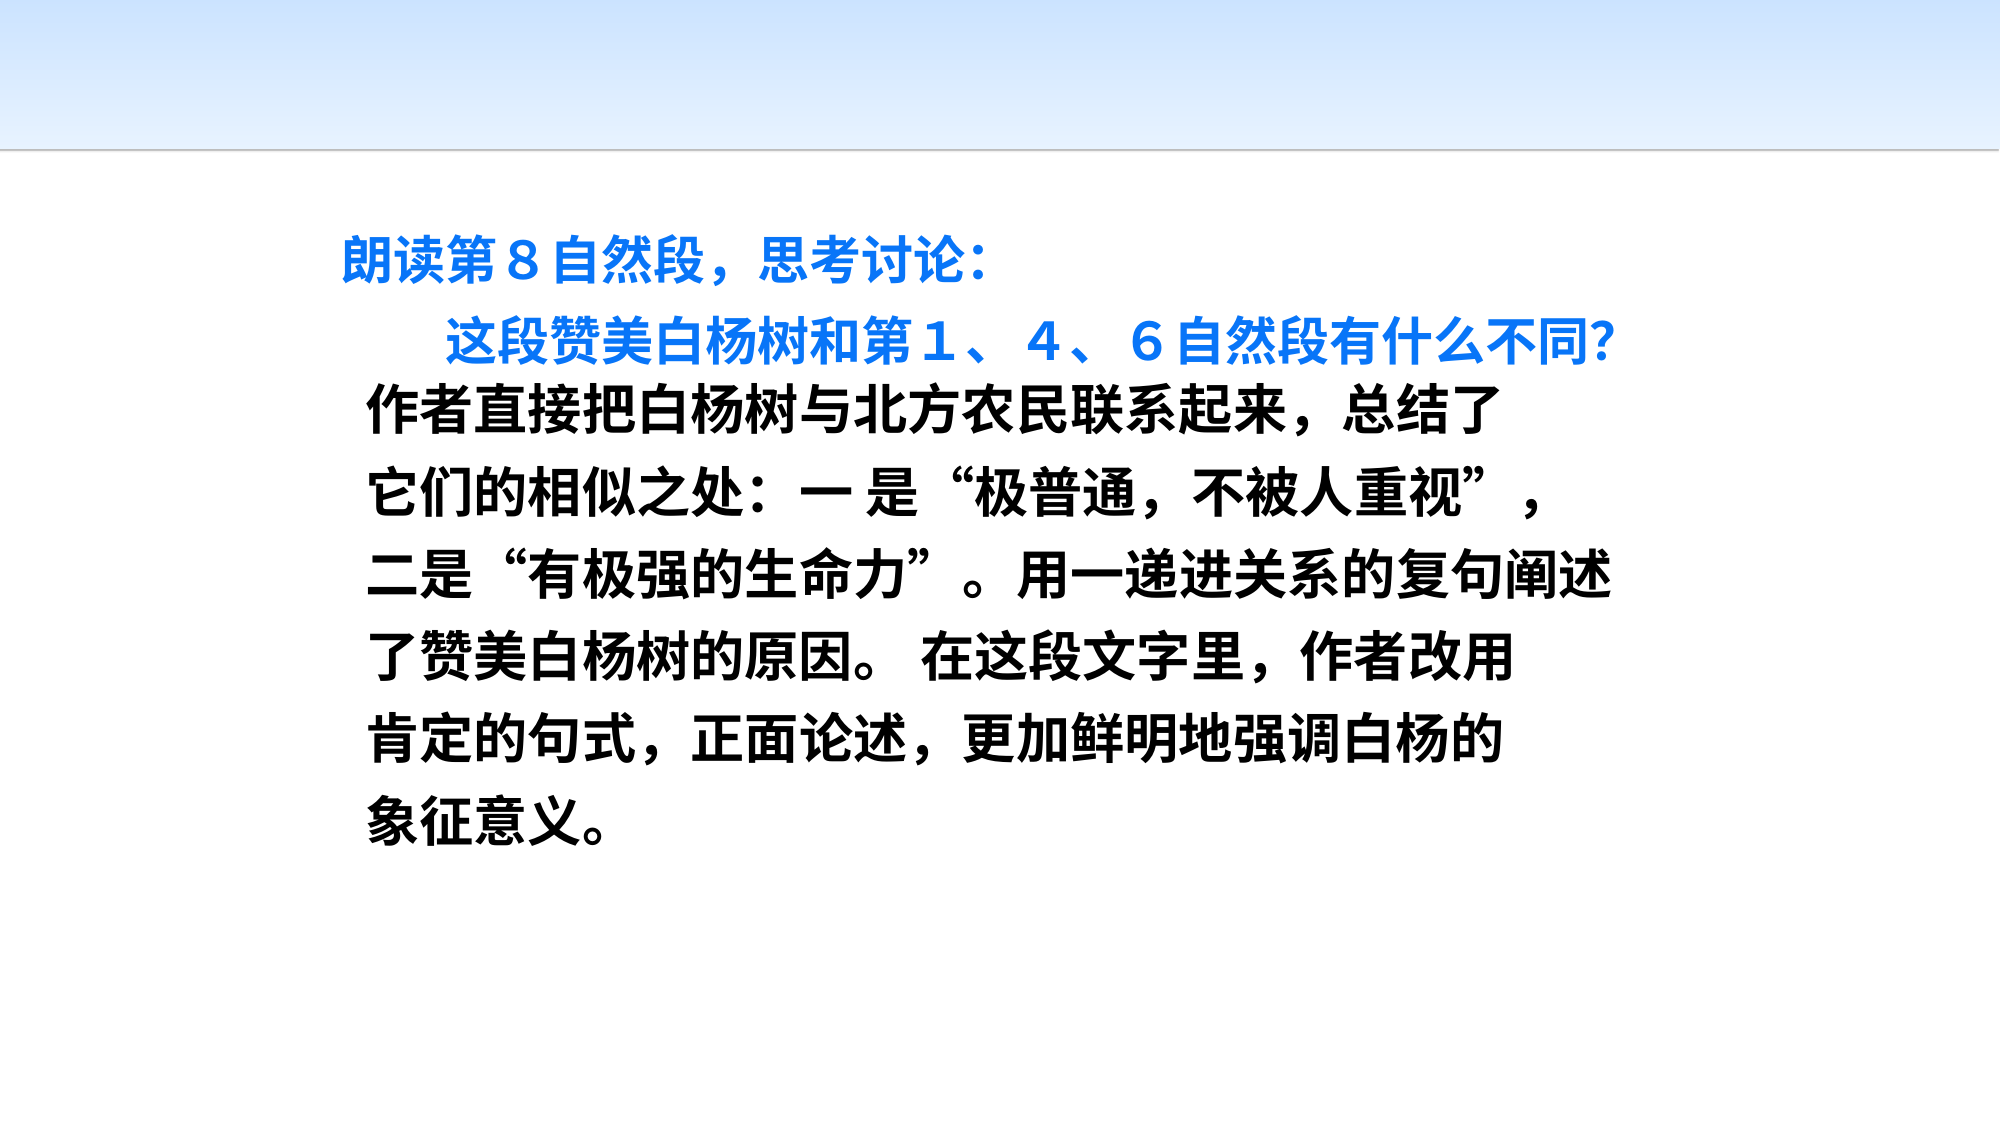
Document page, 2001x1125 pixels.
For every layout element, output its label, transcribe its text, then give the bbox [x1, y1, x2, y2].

title 朗读第８自然段，思考讨论： 这段赞美白杨树和第１、４、６自然段有什么不同？ [326, 125, 1686, 382]
list 作者直接把白杨树与北方农民联系起来，总结了 它们的相似之处：一 是“极普通，不被人重视”， 二是“有极强的生命力”。用一递进关系的复句阐述 了赞美白杨树的原因。 在这段文字里，作者改用 肯定的句式，正面论述，更加鲜明地强调白杨的 象征意义。 [350, 361, 1661, 1125]
